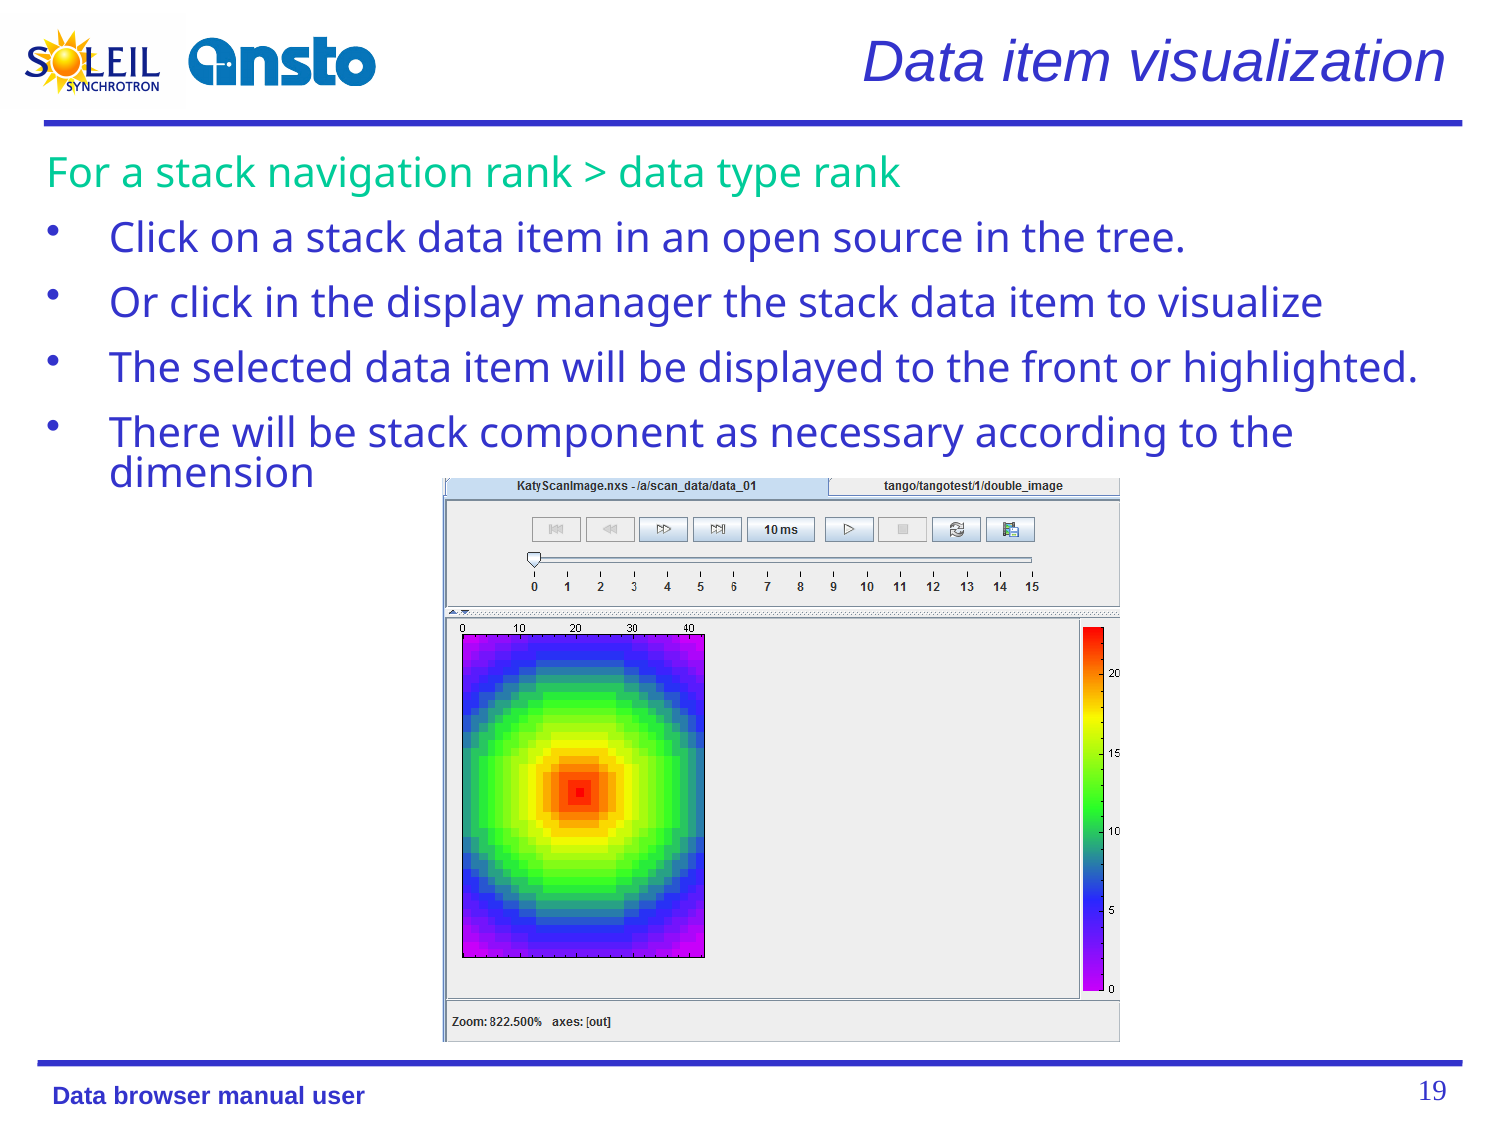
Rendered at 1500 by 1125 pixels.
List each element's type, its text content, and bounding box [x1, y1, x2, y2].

list For a stack navigation rank > data type rank Click on a stack data item in an open source in the tree. Or click in the display manager the stack data item to visualize The selected data item will be displayed to the front or highlighted. There will be stack component as necessary according to the dimension [31, 147, 1500, 479]
slide_number 19 [1119, 1063, 1463, 1118]
picture [442, 478, 1120, 1042]
picture [186, 36, 237, 86]
title Data item visualization [237, 10, 1463, 106]
